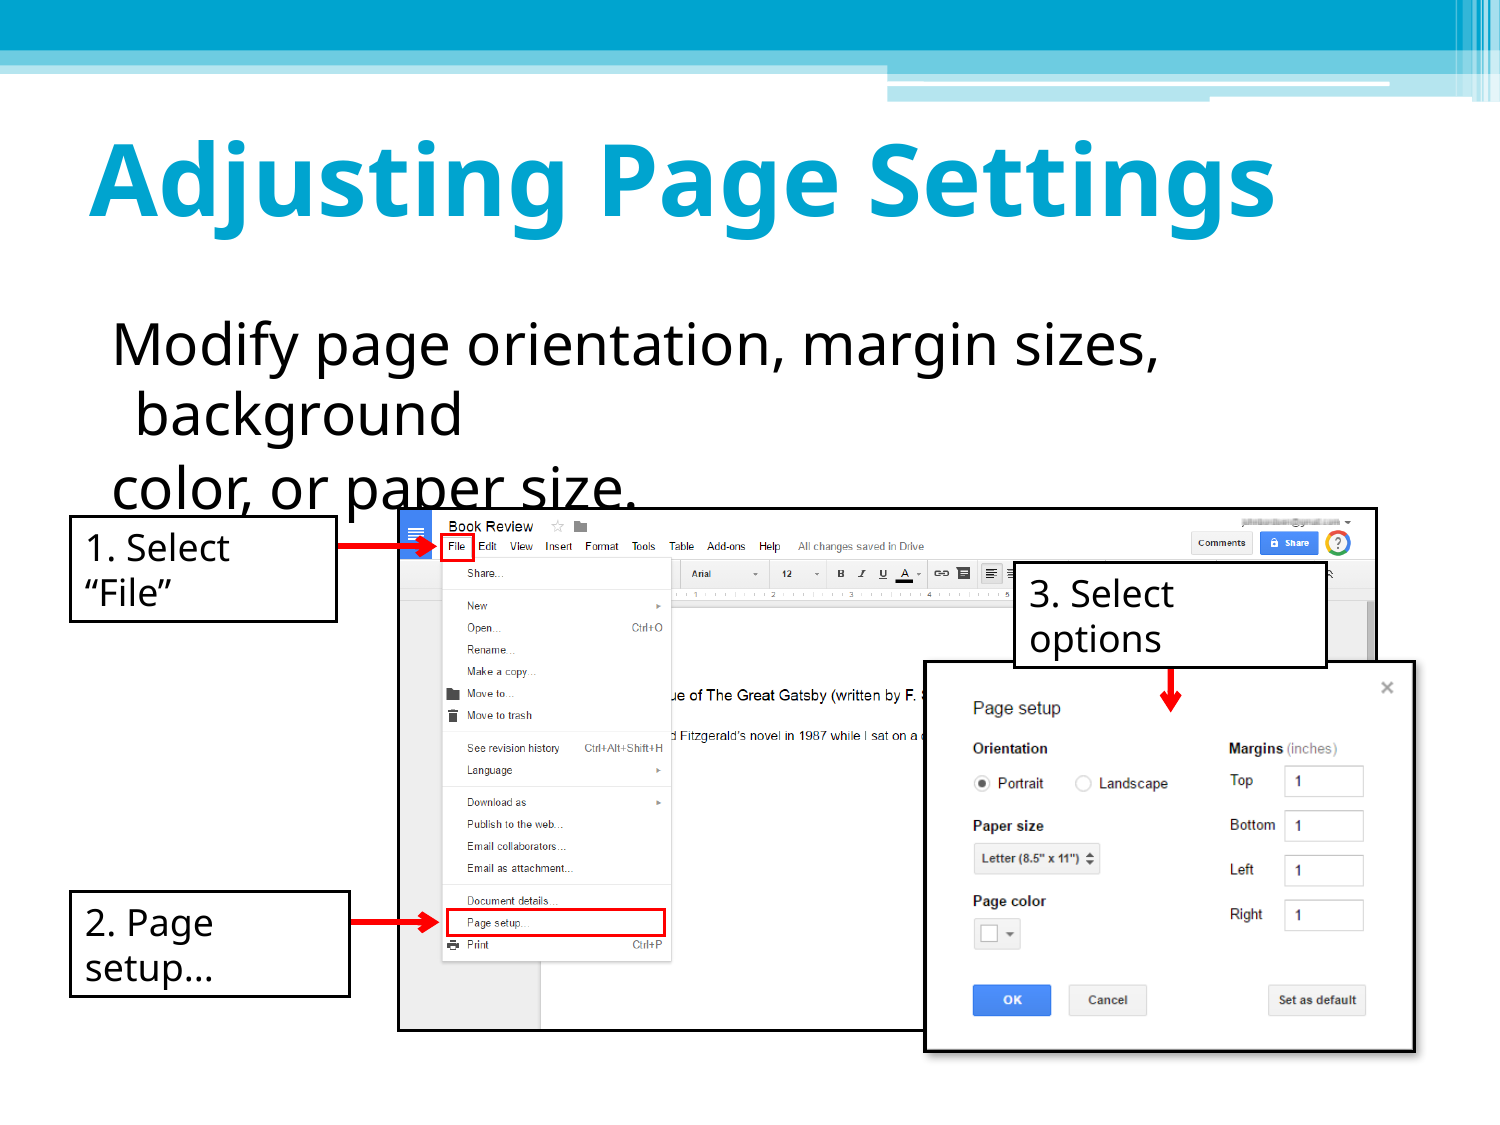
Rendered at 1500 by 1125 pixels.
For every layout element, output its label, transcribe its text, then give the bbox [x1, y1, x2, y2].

title Adjusting Page Settings [75, 90, 1418, 263]
picture [399, 510, 1413, 1050]
list Modify page orientation, margin sizes, background color, or paper size. [75, 299, 1438, 925]
text_box 2. Page setup... [70, 891, 350, 997]
text_box 1. Select “File” [70, 516, 337, 622]
